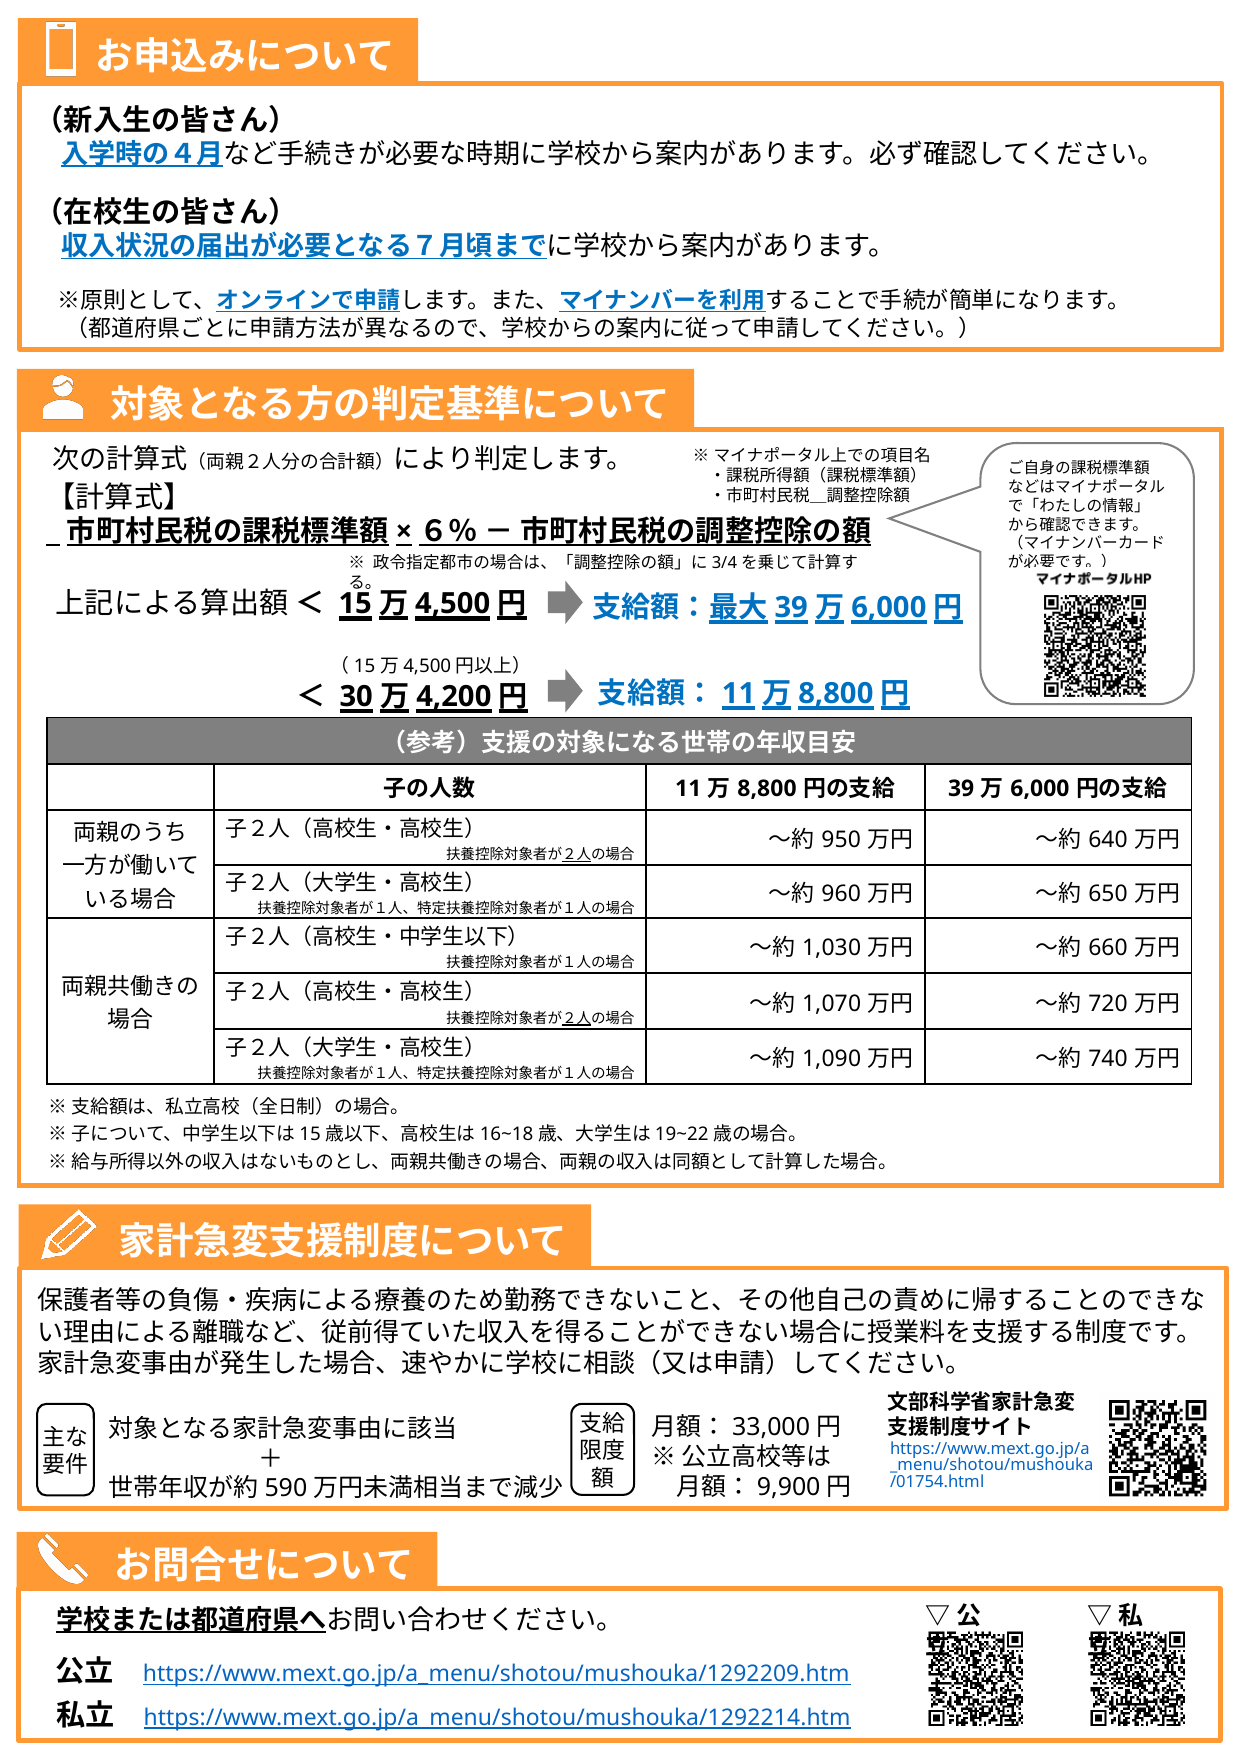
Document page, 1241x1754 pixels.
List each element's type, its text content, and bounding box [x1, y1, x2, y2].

text_box 対象となる方の判定基準について [16, 368, 695, 432]
table_cell ～約1,090万円 [647, 1030, 924, 1083]
table_cell ～約660万円 [926, 919, 1191, 972]
text_box 支給額：最大39万6,000円 [574, 579, 979, 632]
text_box ▽私立 [1072, 1592, 1179, 1667]
picture [31, 19, 91, 79]
table_cell 子２人（高校生・高校生） 扶養控除対象者が２人の場合 [215, 974, 645, 1028]
text_box [31, 548, 1225, 874]
picture [919, 1622, 1032, 1735]
table_cell ～約1,070万円 [647, 974, 924, 1028]
picture [33, 1529, 93, 1589]
table_cell 両親共働きの場合 [48, 919, 213, 1083]
table_cell ～約720万円 [926, 974, 1191, 1028]
text_box 家計急変支援制度について [18, 1203, 592, 1269]
text_box [886, 441, 1195, 706]
table_cell ～約740万円 [926, 1030, 1191, 1083]
text_box [547, 579, 584, 626]
text_box ※ 政令指定都市の場合は、「調整控除の額」に3/4を乗じて計算する。 [333, 544, 883, 600]
text_box 次の計算式（両親２人分の合計額）により判定します。 [37, 434, 649, 482]
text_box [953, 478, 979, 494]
text_box ※マイナポータル上での項目名 ・課税所得額（課税標準額） ・市町村民税＿調整控除額 [678, 437, 953, 512]
table_cell 子２人（高校生・中学生以下） 扶養控除対象者が１人の場合 [215, 919, 645, 972]
text_box [41, 1536, 1227, 1689]
text_box お申込みについて [17, 17, 419, 86]
text_box [18, 1590, 1221, 1741]
text_box ※支給額は、私立高校（全日制）の場合。 ※子について、中学生以下は15歳以下、高校生は16~18歳、大学生は19~22歳の場合。 ※給与所得以外の収入はないものとし、両親共働きの場合、両親の収入は同額として計算した場合。 [33, 1087, 906, 1180]
text_box [19, 1267, 1227, 1509]
table_cell ～約1,030万円 [647, 919, 924, 972]
text_box ▽公⽴ [910, 1592, 1017, 1667]
text_box 支給限度額 [590, 1402, 635, 1496]
text_box 公立 https://www.mext.go.jp/a_menu/shotou/mushouka/1292209.htm [41, 1645, 914, 1688]
text_box 対象となる家計急変事由に該当 ＋ 世帯年収が約590万円未満相当まで減少 [93, 1397, 590, 1517]
picture [33, 368, 93, 428]
table_cell ～約650万円 [926, 874, 1191, 917]
text_box 主な要件 [36, 1402, 93, 1497]
picture [41, 1209, 97, 1259]
table_cell 両親のうち 一方が働いている場合 [48, 869, 213, 917]
picture [1030, 567, 1161, 701]
text_box [547, 667, 584, 715]
text_box 私立 https://www.mext.go.jp/a_menu/shotou/mushouka/1292214.htm [41, 1688, 915, 1739]
text_box （新入生の皆さん） 入学時の４月など手続きが必要な時期に学校から案内があります。必ず確認してください。 （在校生の皆さん） 収入状況の届出が必要となる７月頃までに学校から案内があります。 ※原則として、オンラインで申請します。また、マイナンバーを利用することで手続が簡単になります。 （都道府県ごとに申請方法が異なるので、学校からの案内に従って申請してください。） [19, 83, 1223, 350]
text_box 【計算式】 市町村民税の課税標準額×６％ － 市町村民税の調整控除の額 [31, 478, 961, 547]
picture [1100, 1391, 1215, 1505]
text_box 保護者等の負傷・疾病による療養のため勤務できないこと、その他自己の責めに帰することのできない理由による離職など、従前得ていた収入を得ることができない場合に授業料を支援する制度です。 家計急変事由が発生した場合、速やかに学校に相談（又は申請）してください。 [22, 1276, 1229, 1385]
text_box [18, 428, 1223, 1187]
table_cell ～約960万円 [647, 874, 924, 917]
text_box お問合せについて [16, 1531, 438, 1590]
text_box https://www.mext.go.jp/a_menu/shotou/mushouka/01754.html [875, 1430, 1100, 1468]
text_box 支給額：11万8,800円 [579, 664, 1027, 720]
table_cell 子２人（大学生・高校生） 扶養控除対象者が１人、特定扶養控除対象者が１人の場合 [215, 874, 645, 917]
text_box 上記による算出額 ＜ 15万4,500円 ＜ 30万4,200円 [41, 577, 546, 755]
text_box 文部科学省家計急変 支援制度サイト [873, 1380, 1241, 1446]
text_box （15万4,500円以上） [316, 646, 546, 684]
table_cell 子２人（大学生・高校生） 扶養控除対象者が１人、特定扶養控除対象者が１人の場合 [215, 1030, 645, 1083]
picture [1081, 1622, 1194, 1735]
text_box 月額：33,000円 ※公立高校等は 月額：9,900円 [635, 1397, 873, 1514]
text_box ご自身の課税標準額などはマイナポータルで「わたしの情報」から確認できます。（マイナンバーカードが必要です。） [993, 450, 1180, 579]
